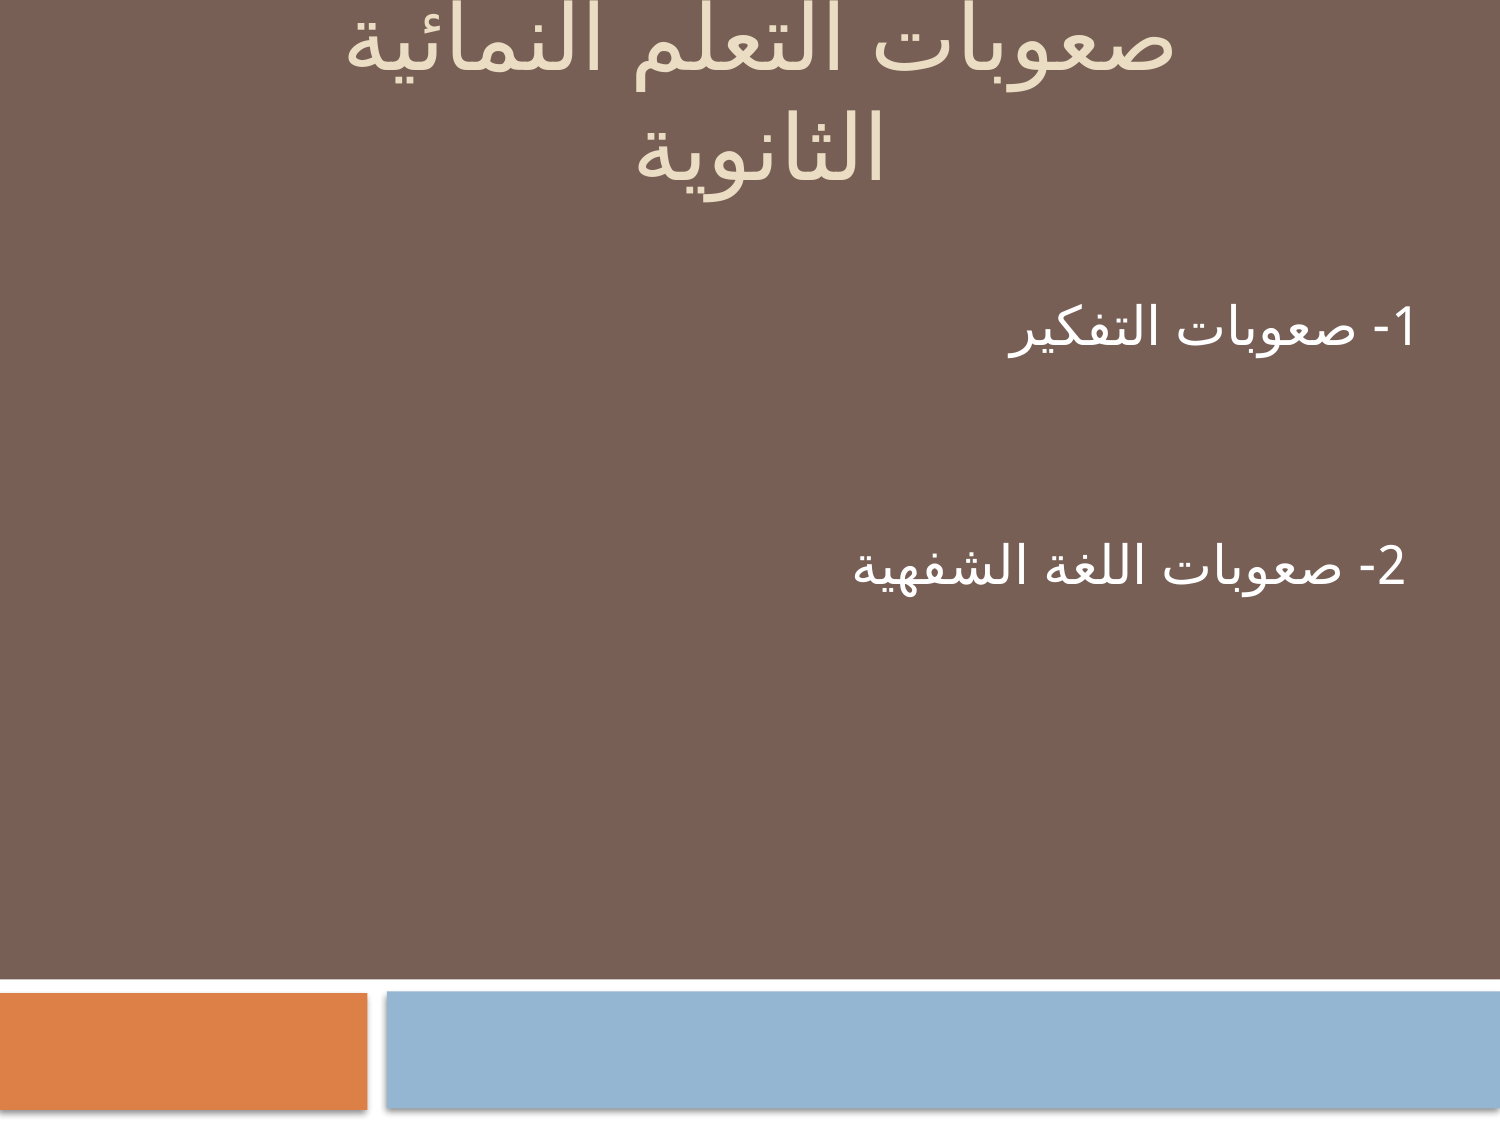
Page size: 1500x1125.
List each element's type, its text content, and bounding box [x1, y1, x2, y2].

title صعوبات التعلم النمائية الثانوية [230, 42, 1293, 184]
subtitle 1- صعوبات التفكير 2- صعوبات اللغة الشفهية [88, 184, 1437, 703]
